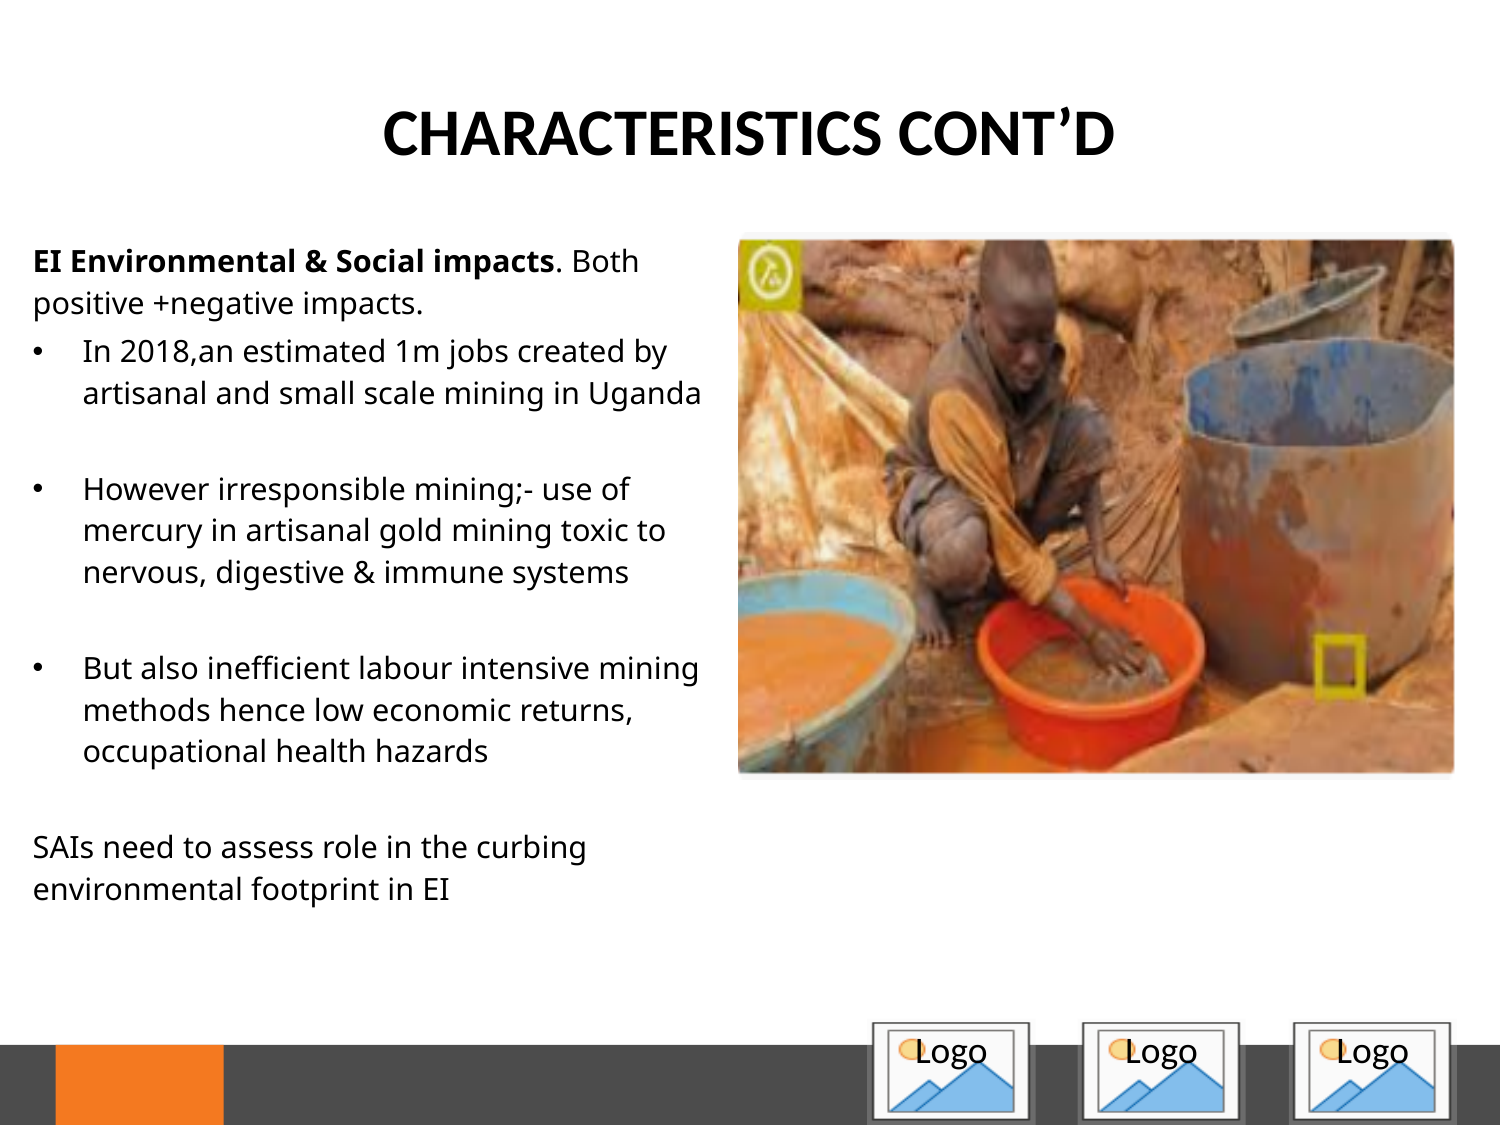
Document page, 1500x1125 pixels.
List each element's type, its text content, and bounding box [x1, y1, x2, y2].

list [737, 232, 1458, 780]
list EI Environmental & Social impacts. Both positive +negative impacts. In 2018,an estimated 1m jobs created by artisanal and small scale mining in Uganda However irresponsible mining;- use of mercury in artisanal gold mining toxic to nervous, digestive & immune systems But also inefficient labour intensive mining methods hence low economic returns, occupational health hazards SAIs need to assess role in the curbing environmental footprint in EI [17, 232, 727, 1014]
picture [1077, 1018, 1246, 1125]
title CHARACTERISTICS CONT’D [75, 45, 1425, 233]
picture [1288, 1018, 1457, 1125]
picture [866, 1018, 1036, 1125]
